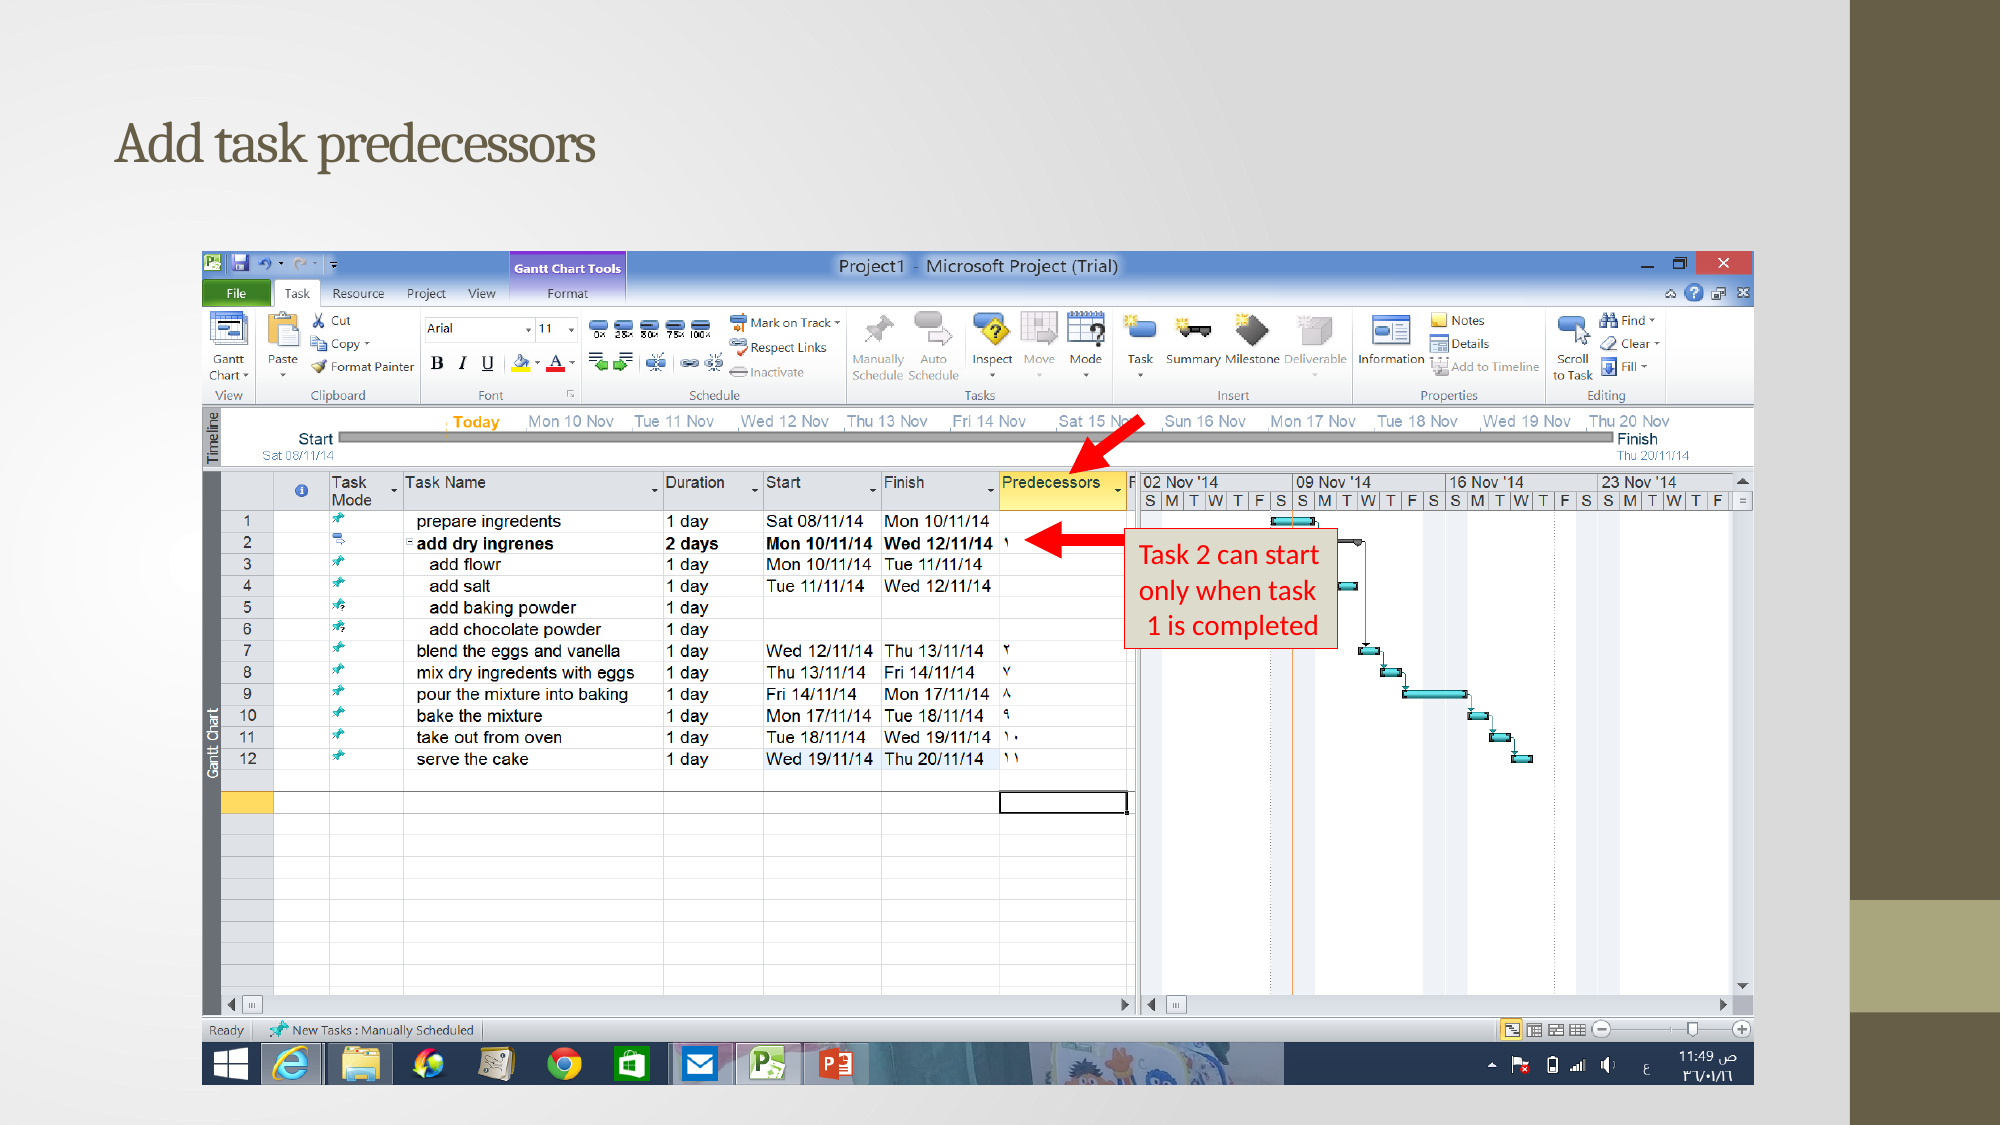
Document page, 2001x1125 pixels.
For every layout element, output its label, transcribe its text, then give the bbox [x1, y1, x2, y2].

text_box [1068, 418, 1142, 475]
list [201, 250, 1754, 1086]
title Add task predecessors [99, 45, 1767, 233]
